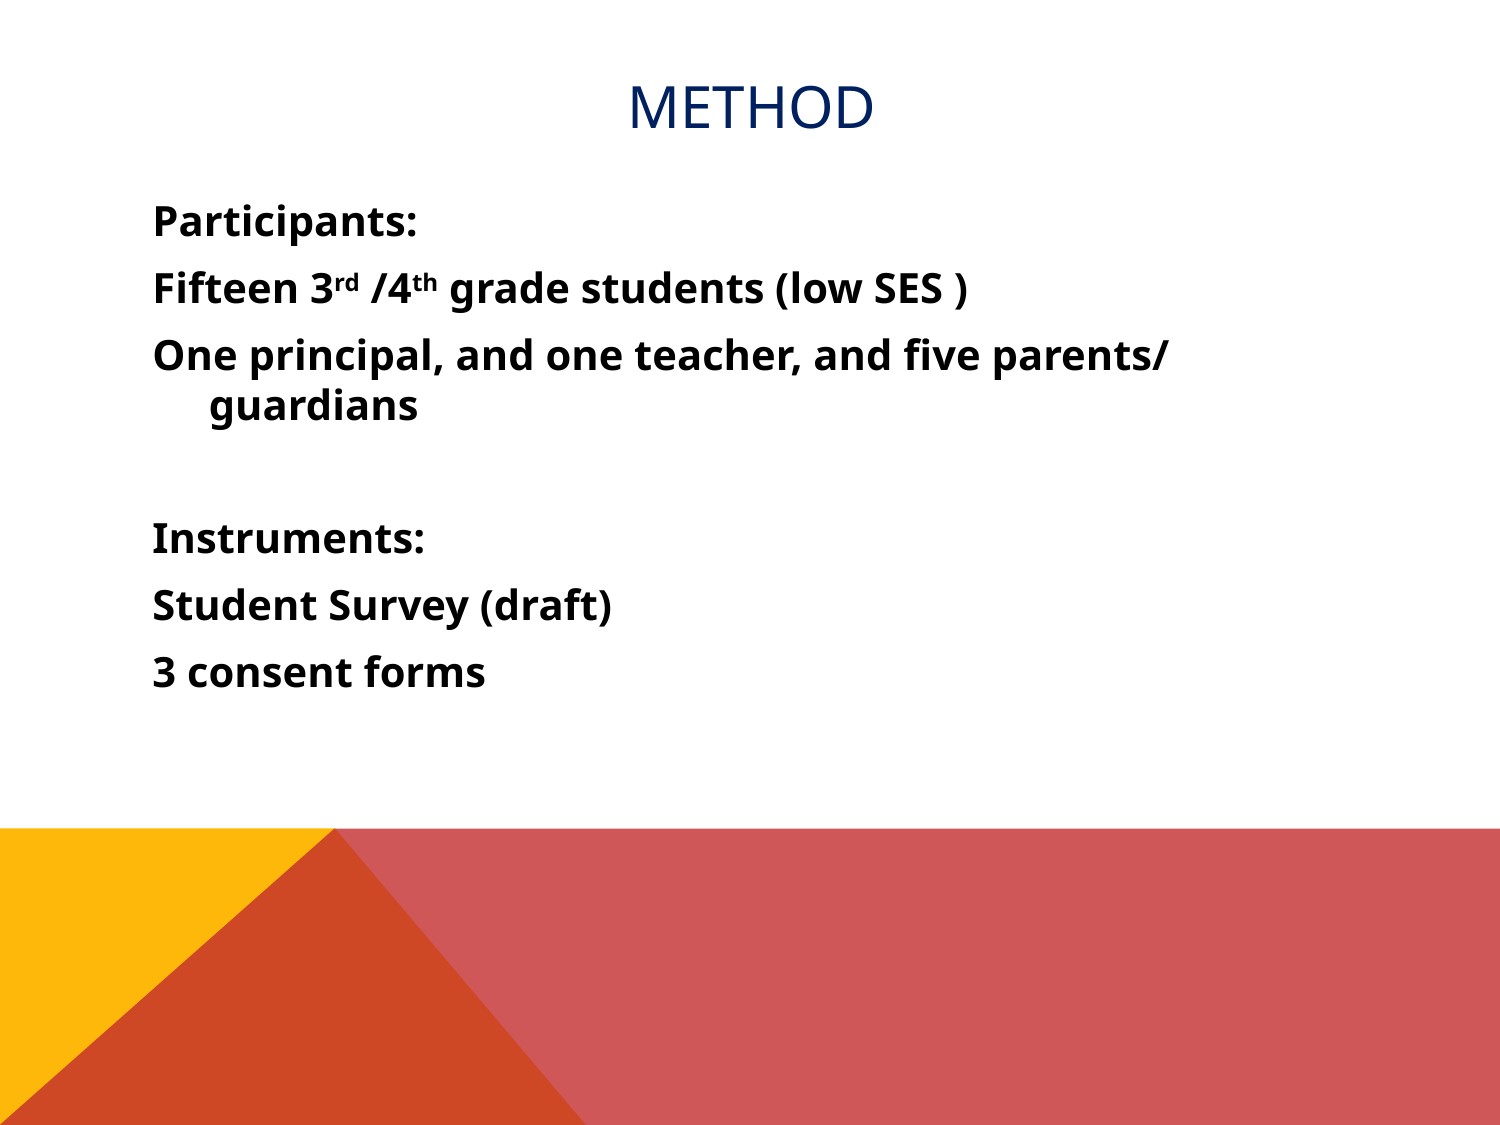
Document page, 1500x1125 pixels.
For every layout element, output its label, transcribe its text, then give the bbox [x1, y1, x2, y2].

title Method [135, 60, 1369, 150]
list Participants: Fifteen 3rd /4th grade students (low SES ) One principal, and one teacher, and five parents/ guardians Instruments: Student Survey (draft) 3 consent forms [137, 187, 1372, 775]
